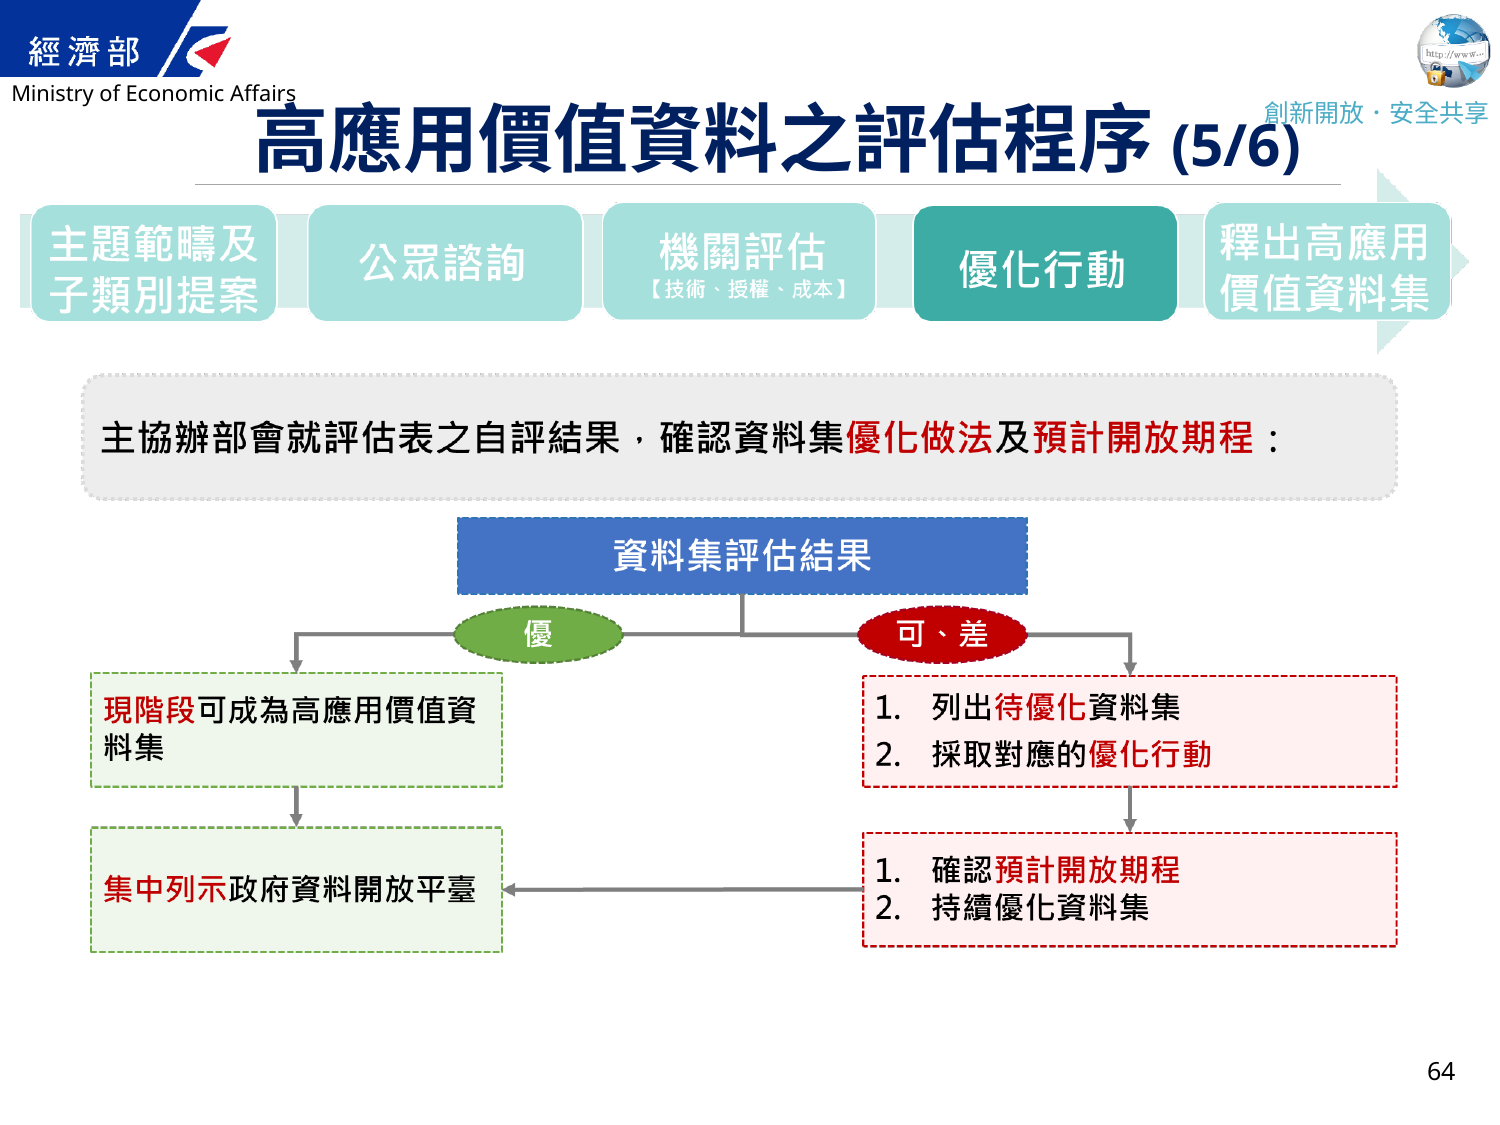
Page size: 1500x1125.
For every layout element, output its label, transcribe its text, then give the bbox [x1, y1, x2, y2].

slide_number 64 [1120, 1042, 1471, 1103]
picture [76, 373, 1398, 953]
picture [20, 168, 1480, 355]
picture [0, 0, 231, 77]
text_box 高應用價值資料之評估程序(5/6) [238, 94, 1316, 167]
picture [1411, 10, 1495, 90]
